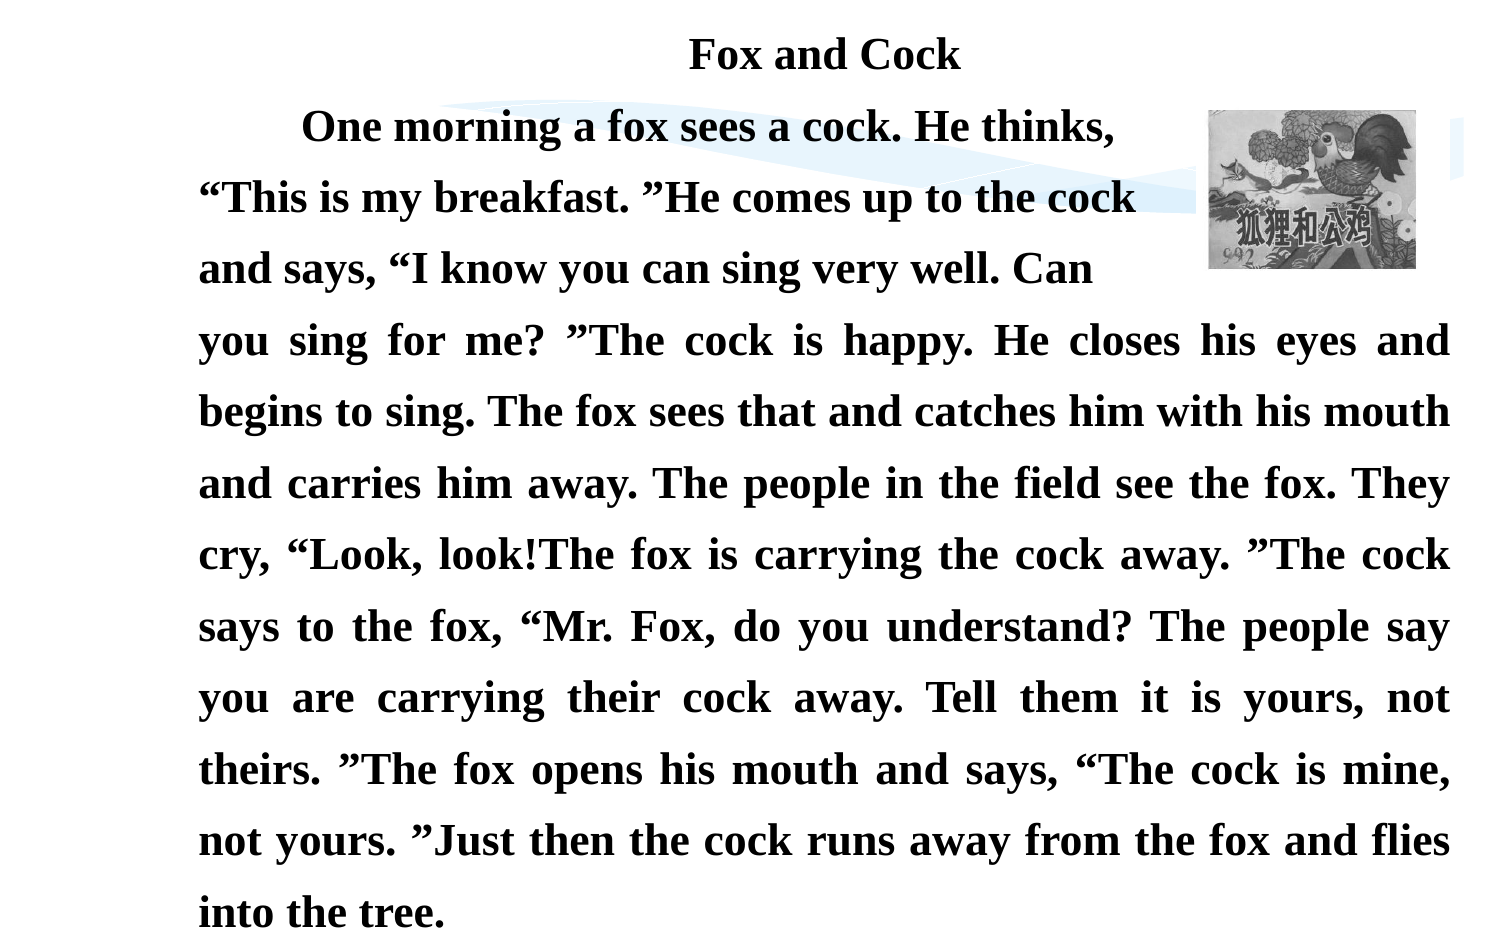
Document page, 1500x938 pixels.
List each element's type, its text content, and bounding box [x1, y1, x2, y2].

picture [1195, 91, 1450, 286]
text_box Fox and Cock One morning a fox sees a cock. He thinks, “This is my breakfast. ”He comes up to the cock and says, “I know you can sing very well. Can you sing for me? ”The cock is happy. He closes his eyes and begins to sing. The fox sees that and catches him with his mouth and carries him away. The people in the field see the fox. They cry, “Look, look!The fox is carrying the cock away. ”The cock says to the fox, “Mr. Fox, do you understand? The people say you are carrying their cock away. Tell them it is yours, not theirs. ”The fox opens his mouth and says, “The cock is mine, not yours. ”Just then the cock runs away from the fox and flies into the tree. [183, 0, 1467, 938]
